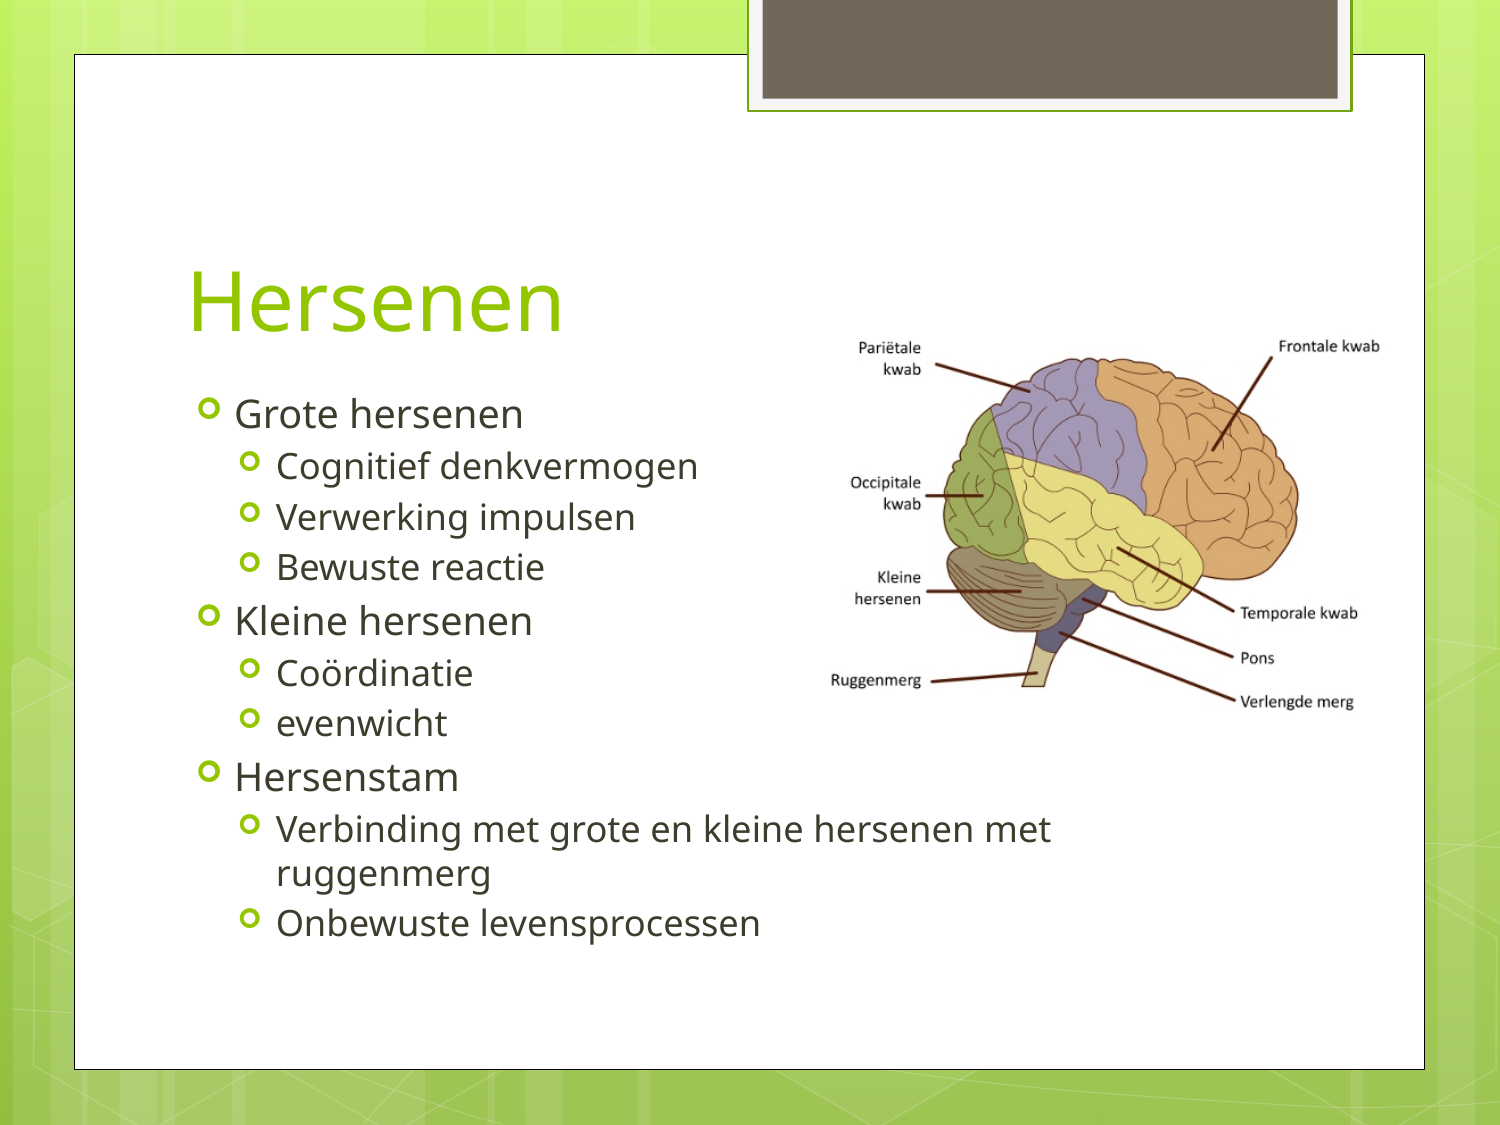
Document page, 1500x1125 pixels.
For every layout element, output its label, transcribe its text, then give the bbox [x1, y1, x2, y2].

title Hersenen [171, 168, 1324, 357]
list Grote hersenen Cognitief denkvermogen Verwerking impulsen Bewuste reactie Kleine hersenen Coördinatie evenwicht Hersenstam Verbinding met grote en kleine hersenen met ruggenmerg Onbewuste levensprocessen [171, 381, 1283, 957]
picture [820, 326, 1389, 729]
